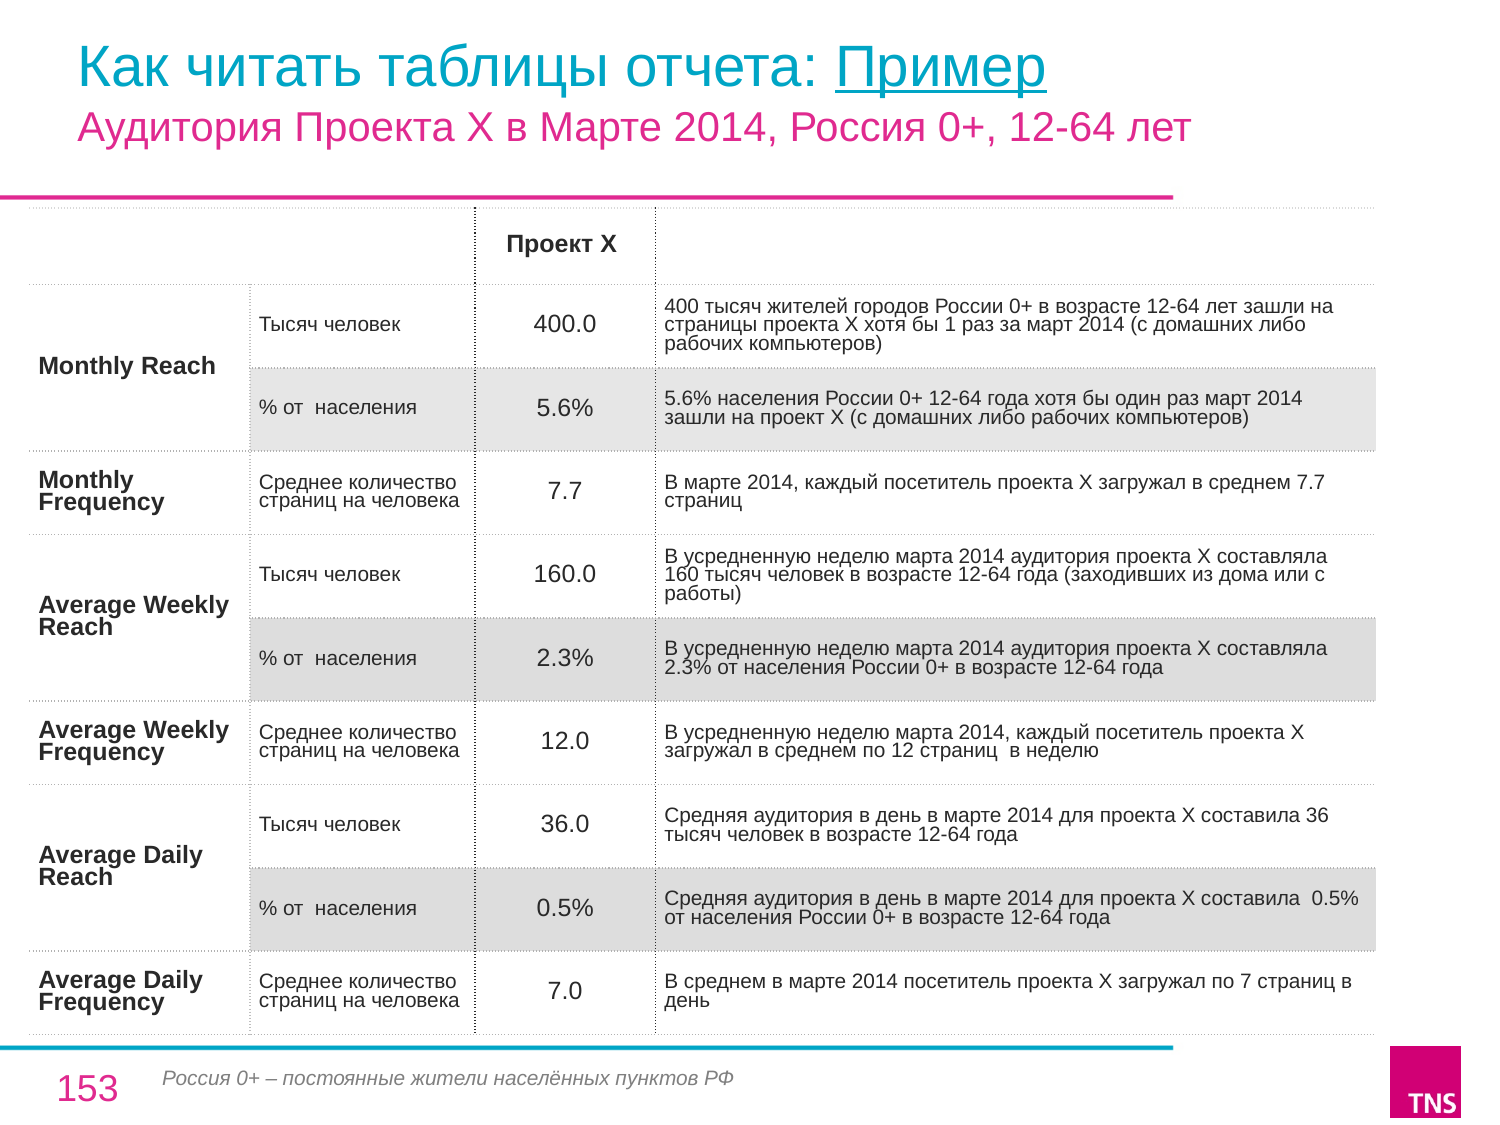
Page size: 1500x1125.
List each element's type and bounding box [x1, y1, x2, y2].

picture [0, 0, 1500, 1125]
text_box [125, 1052, 1375, 1098]
title [62, 0, 1463, 62]
slide_number [40, 1055, 392, 1125]
table_header [29, 208, 1376, 284]
table_cell [29, 284, 1376, 1034]
text_box [62, 62, 1463, 188]
